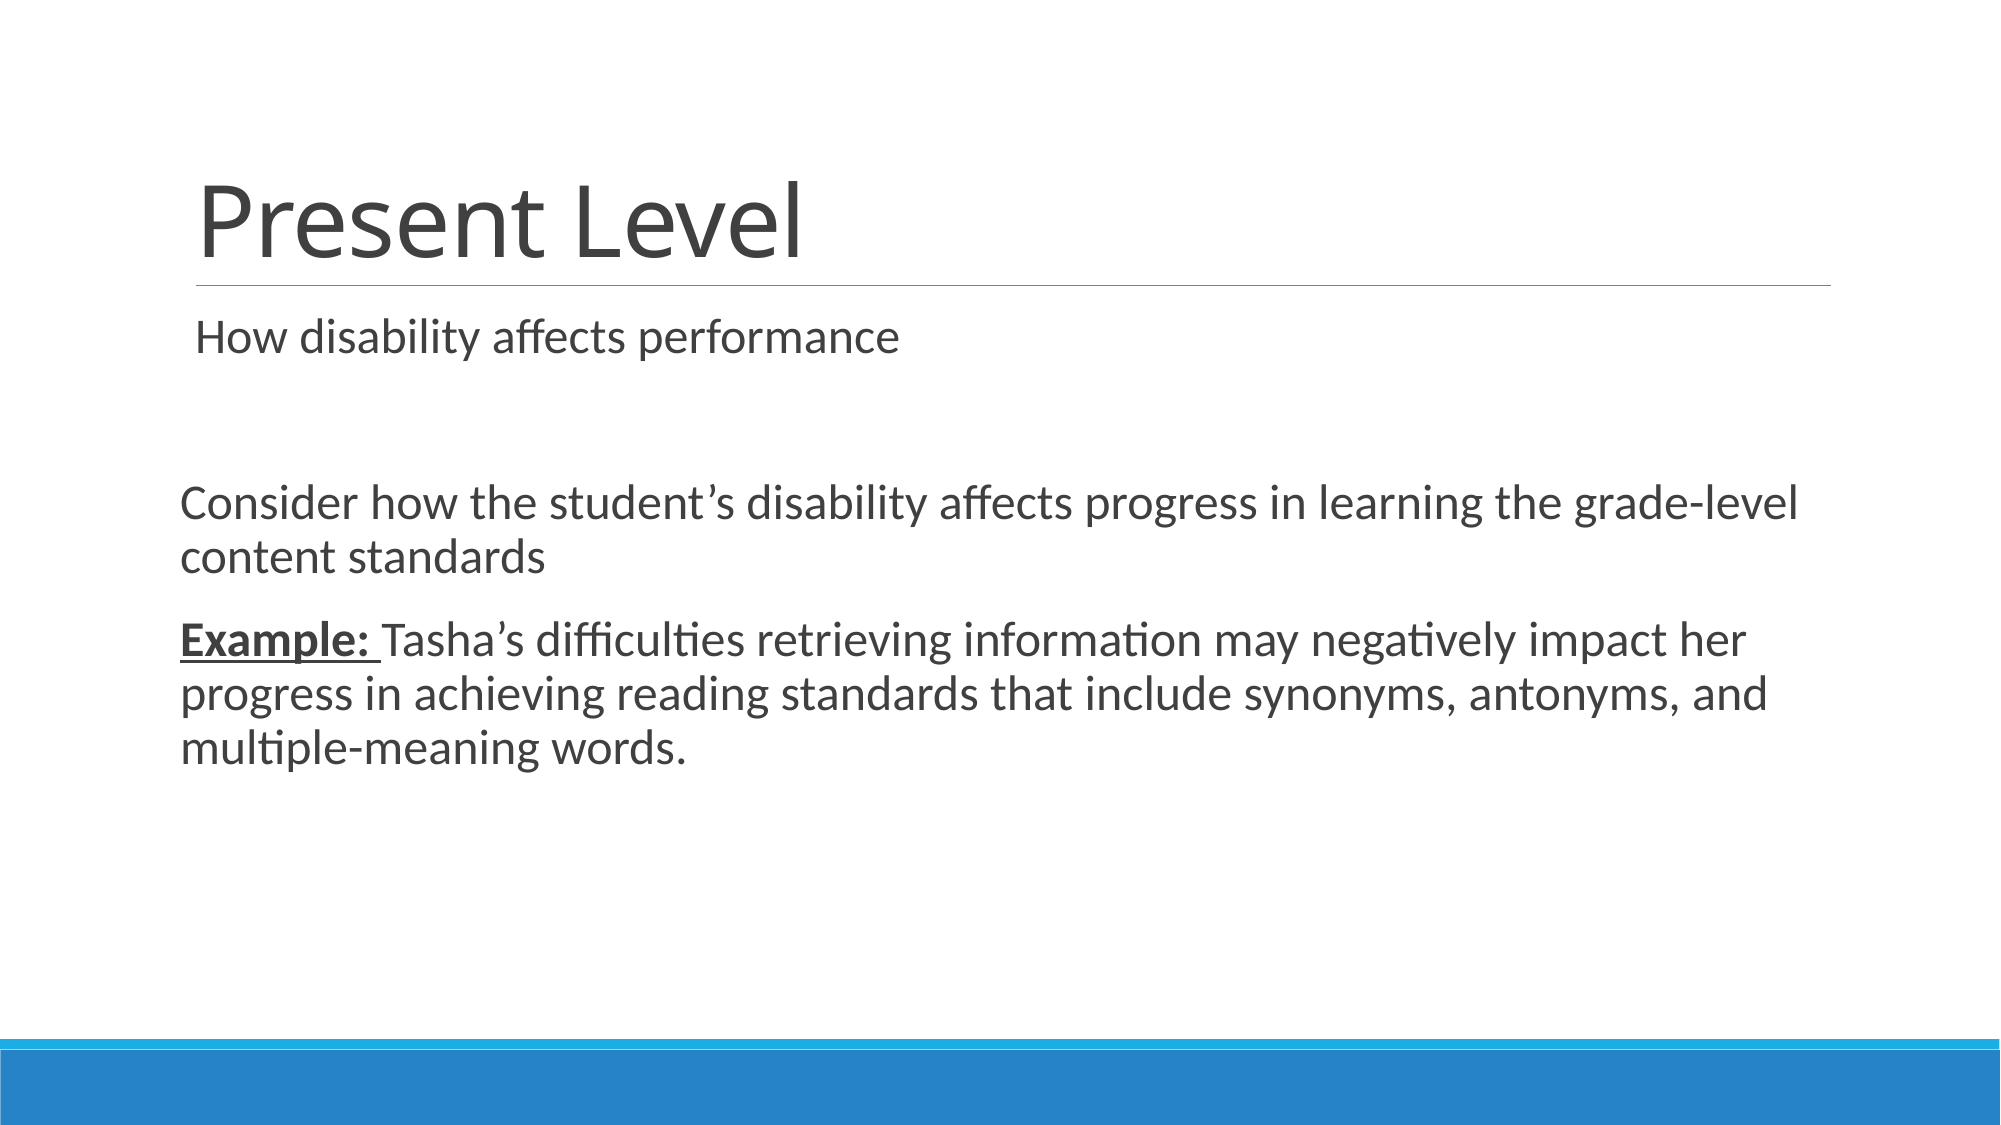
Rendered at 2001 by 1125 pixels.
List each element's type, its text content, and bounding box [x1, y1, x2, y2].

title Present Level [180, 47, 1830, 285]
list How disability affects performance Consider how the student’s disability affects progress in learning the grade-level content standards Example: Tasha’s difficulties retrieving information may negatively impact her progress in achieving reading standards that include synonyms, antonyms, and multiple-meaning words. [180, 302, 1830, 963]
